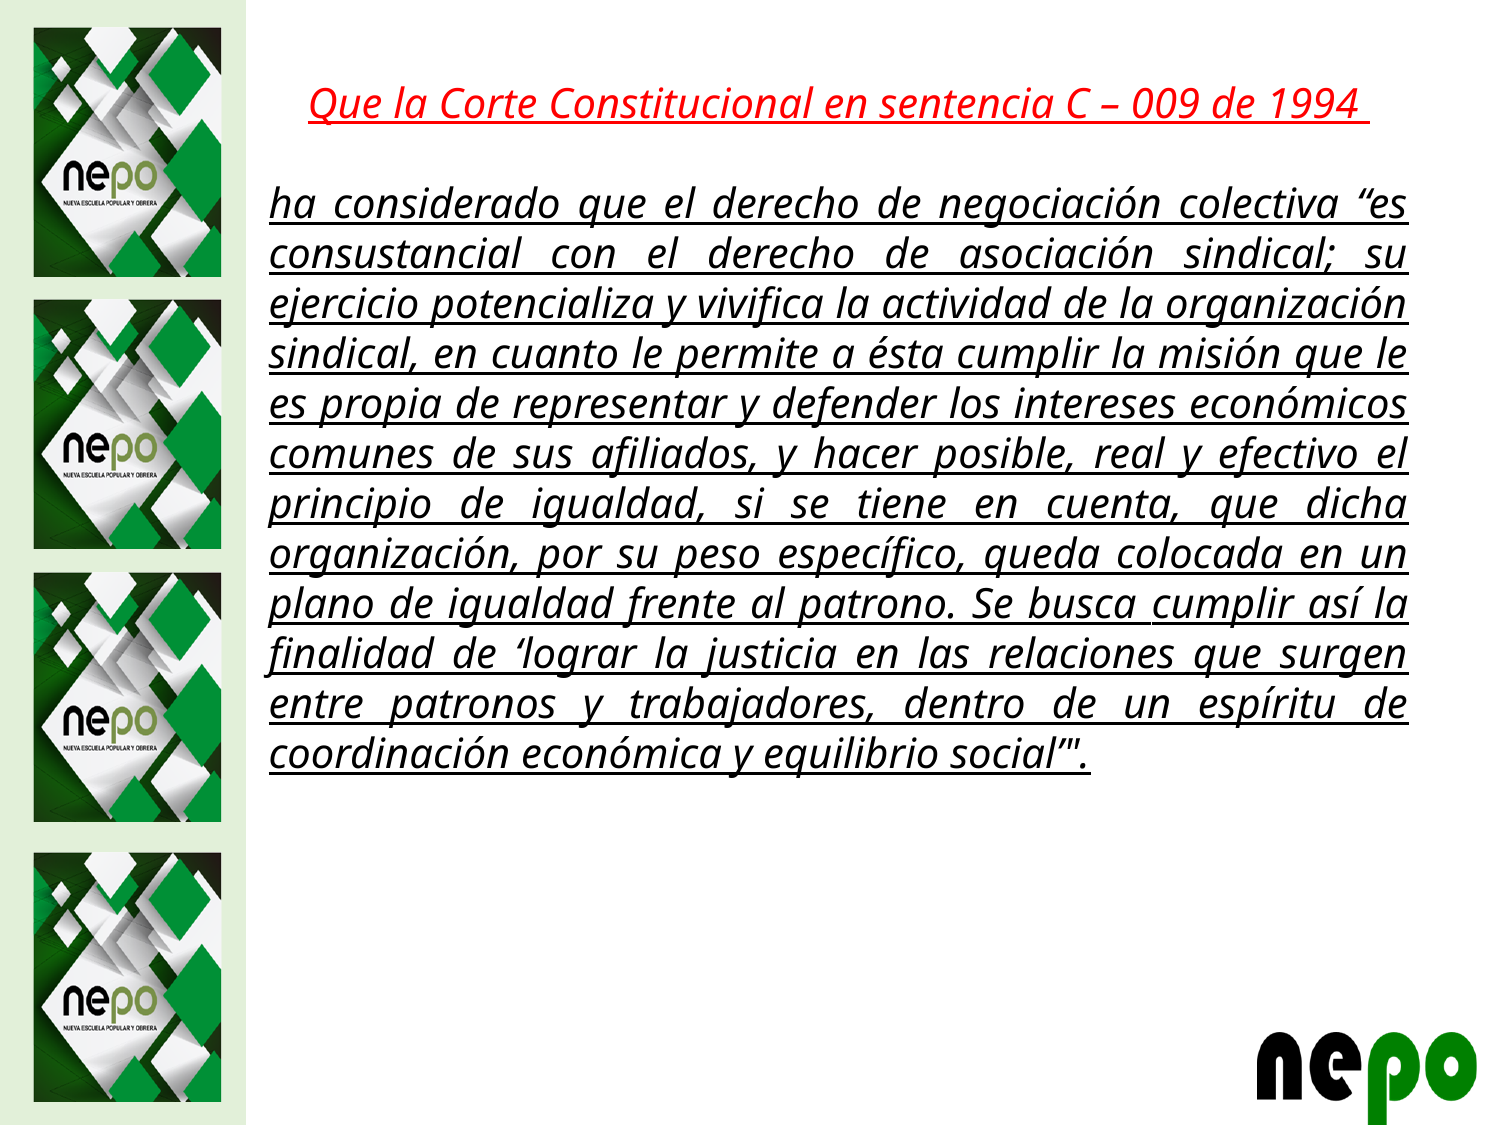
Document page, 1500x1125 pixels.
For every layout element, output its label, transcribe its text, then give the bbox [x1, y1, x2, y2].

text_box Que la Corte Constitucional en sentencia C – 009 de 1994 ha considerado que el derecho de negociación colectiva “es consustancial con el derecho de asociación sindical; su ejercicio potencializa y vivifica la actividad de la organización sindical, en cuanto le permite a ésta cumplir la misión que le es propia de representar y defender los intereses económicos comunes de sus afiliados, y hacer posible, real y efectivo el principio de igualdad, si se tiene en cuenta, que dicha organización, por su peso específico, queda colocada en un plano de igualdad frente al patrono. Se busca cumplir así la finalidad de ‘lograr la justicia en las relaciones que surgen entre patronos y trabajadores, dentro de un espíritu de coordinación económica y equilibrio social’". [253, 19, 1424, 785]
picture [0, 0, 246, 1125]
picture [1257, 1032, 1477, 1125]
